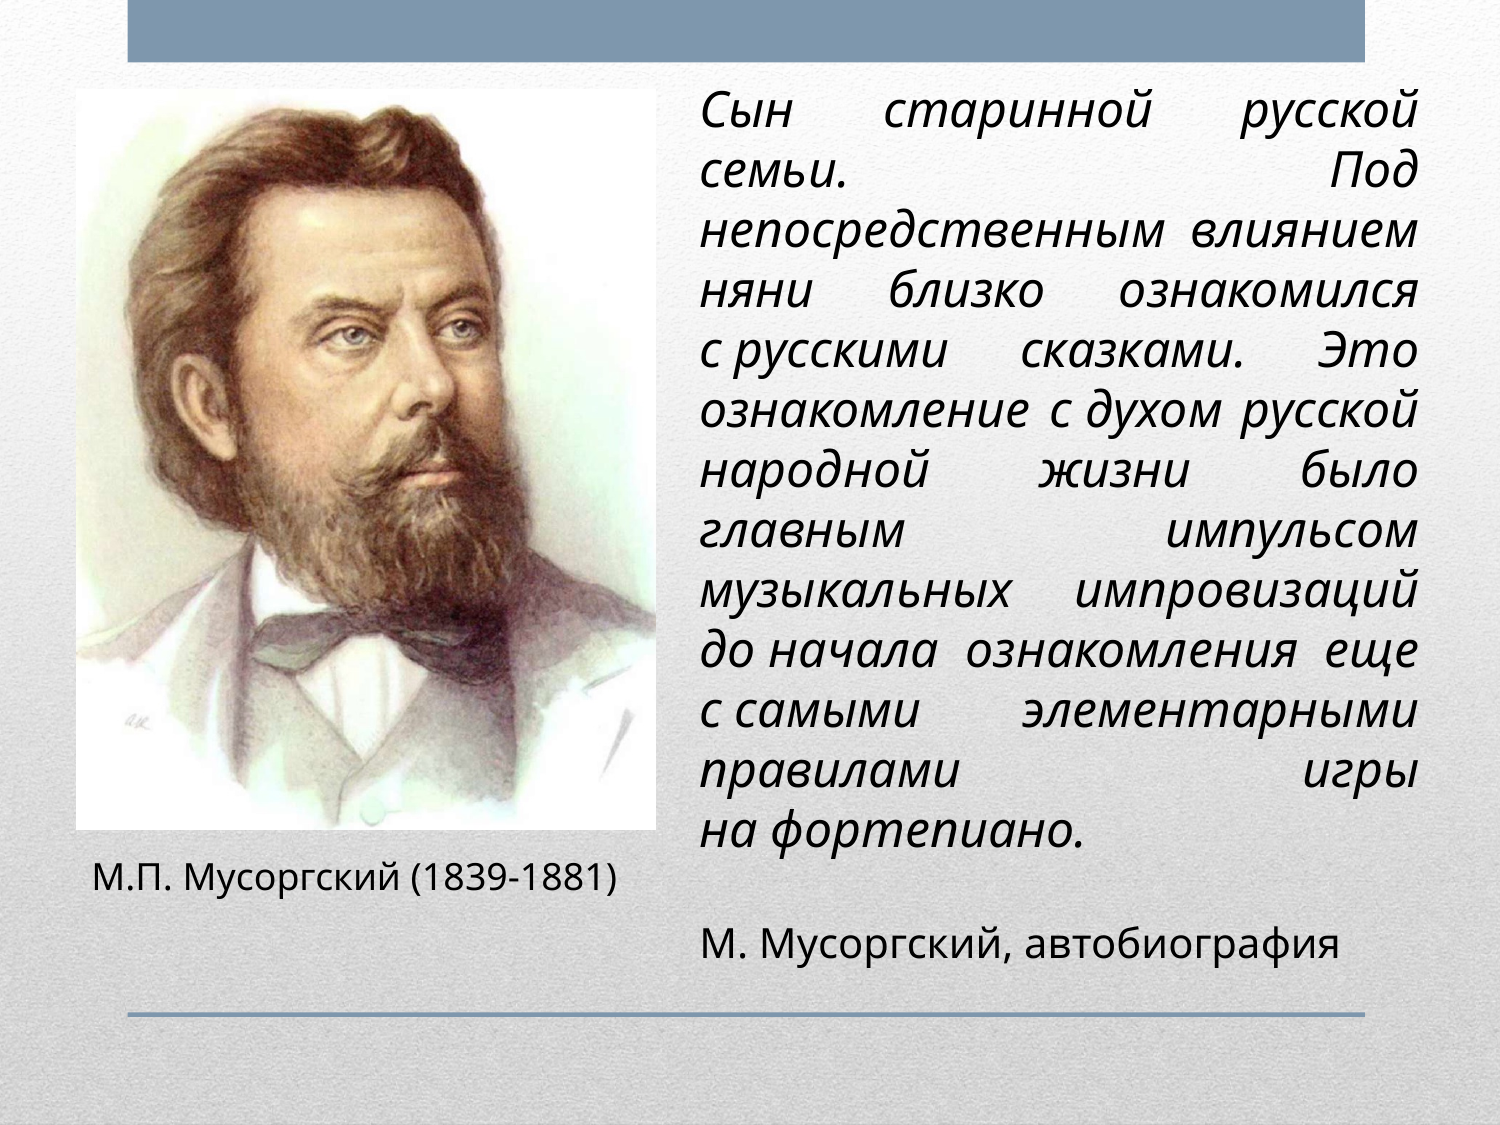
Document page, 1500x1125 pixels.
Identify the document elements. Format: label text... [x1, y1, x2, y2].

picture [75, 89, 657, 831]
text_box М.П. Мусоргский (1839-1881) [76, 845, 827, 951]
text_box Сын старинной русской семьи. Под непосредственным влиянием няни близко ознакомился с русскими сказками. Это ознакомление с духом русской народной жизни было главным импульсом музыкальных импровизаций до начала ознакомления еще с самыми элементарными правилами игры на фортепиано. М. Мусоргский, автобиография [684, 69, 1435, 975]
